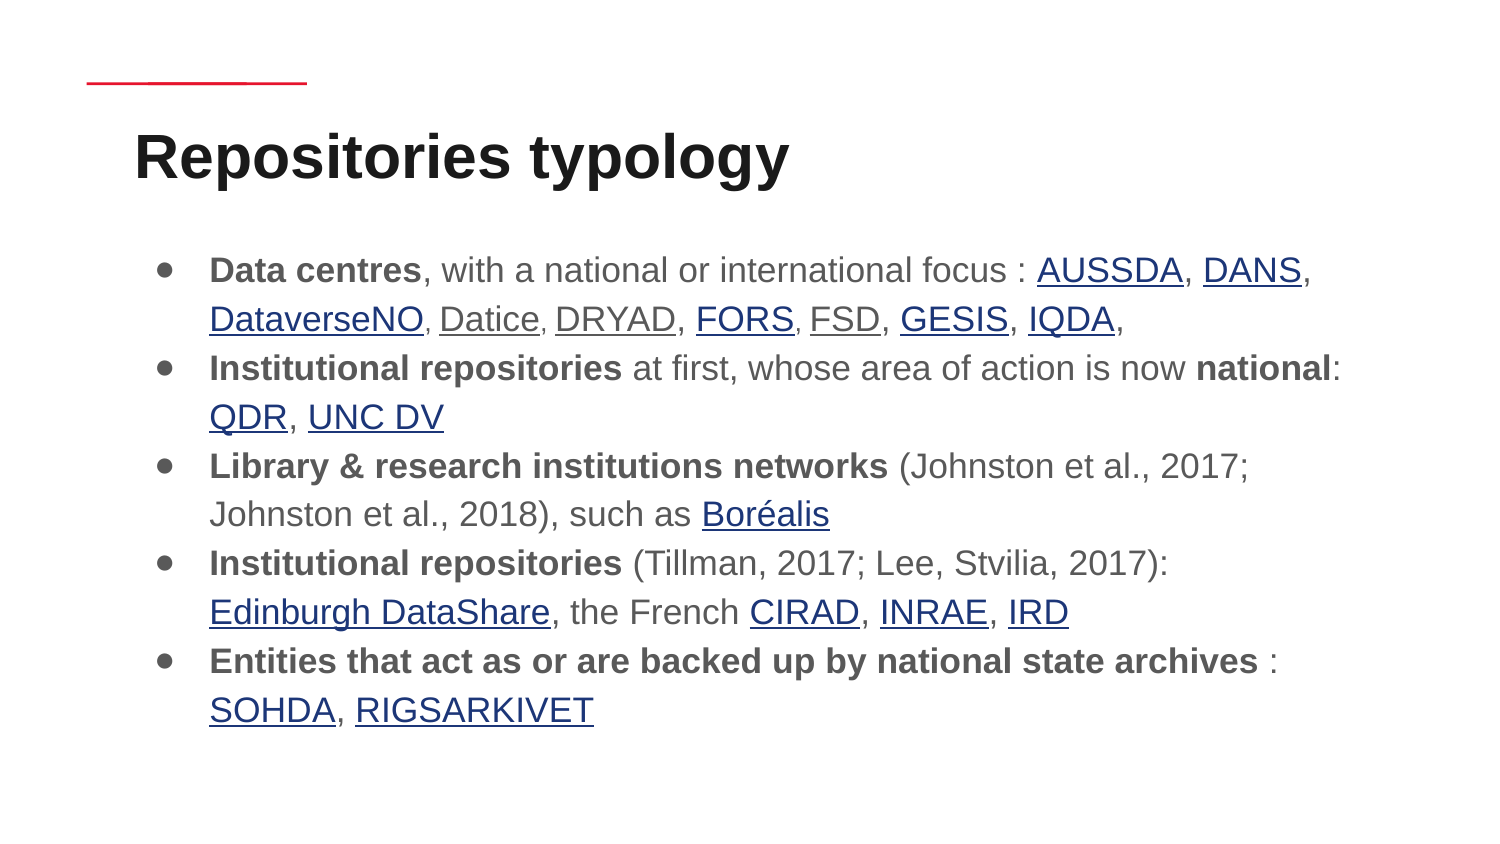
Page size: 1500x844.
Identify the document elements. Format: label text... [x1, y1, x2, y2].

list Data centres, with a national or international focus : AUSSDA, DANS, DataverseNO, Datice, DRYAD, FORS, FSD, GESIS, IQDA, Institutional repositories at first, whose area of action is now national: QDR, UNC DV Library & research institutions networks (Johnston et al., 2017; Johnston et al., 2018), such as Boréalis Institutional repositories (Tillman, 2017; Lee, Stvilia, 2017): Edinburgh DataShare, the French CIRAD, INRAE, IRD Entities that act as or are backed up by national state archives : SOHDA, RIGSARKIVET [119, 225, 1381, 844]
title Repositories typology [119, 100, 1381, 189]
